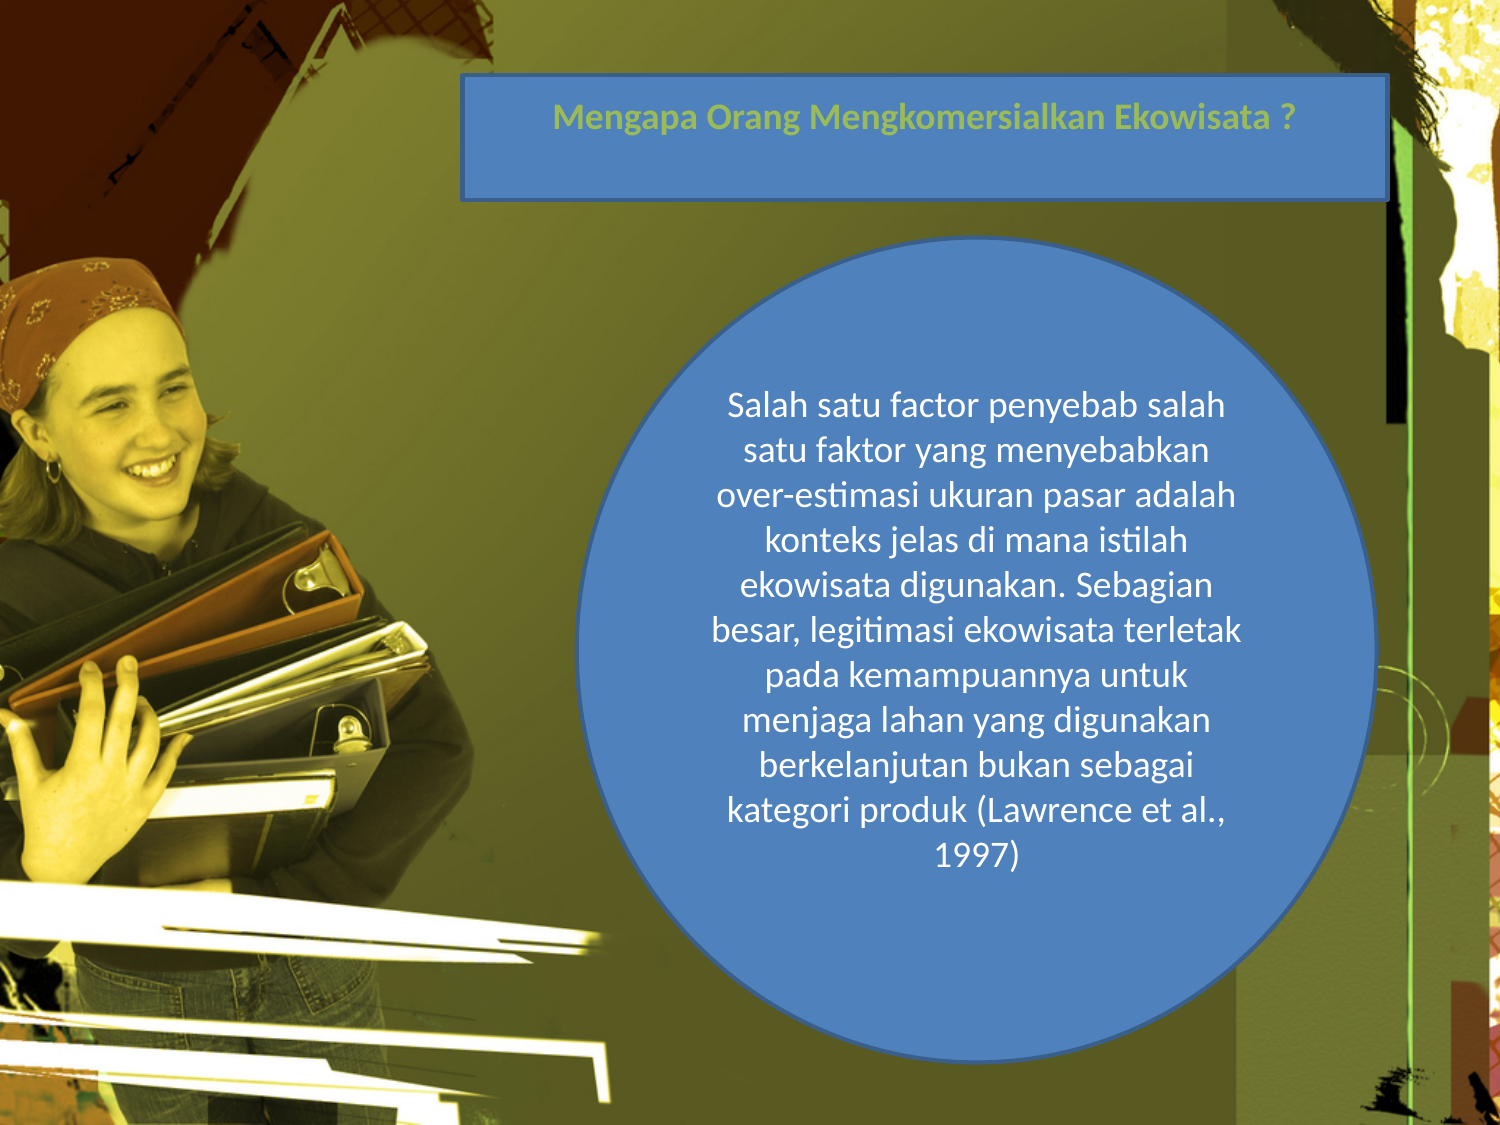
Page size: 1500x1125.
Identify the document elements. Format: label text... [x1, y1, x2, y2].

text_box Mengapa Orang Mengkomersialkan Ekowisata ? [460, 73, 1390, 202]
text_box Salah satu factor penyebab salah satu faktor yang menyebabkan over-estimasi ukuran pasar adalah konteks jelas di mana istilah ekowisata digunakan. Sebagian besar, legitimasi ekowisata terletak pada kemampuannya untuk menjaga lahan yang digunakan berkelanjutan bukan sebagai kategori produk (Lawrence et al., 1997) [574, 235, 1379, 1065]
picture [0, 0, 1500, 1125]
